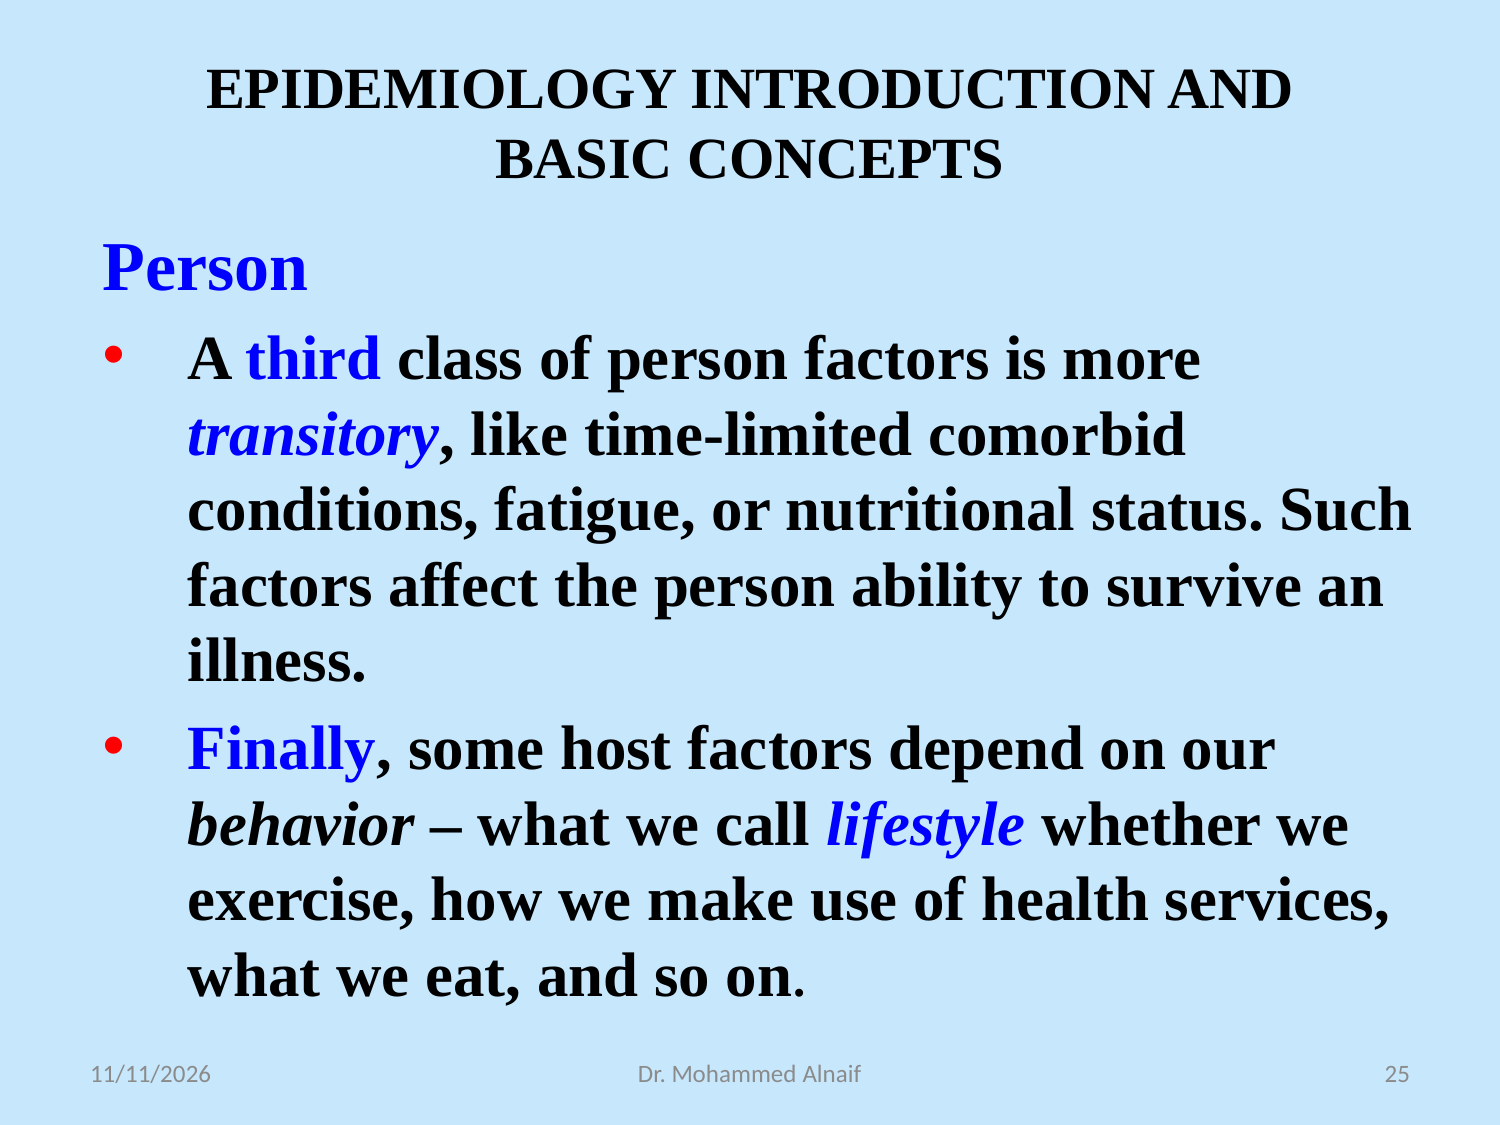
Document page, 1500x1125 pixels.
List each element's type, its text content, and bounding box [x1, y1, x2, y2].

slide_number 25 [1074, 1042, 1425, 1103]
title EPIDEMIOLOGY INTRODUCTION AND BASIC CONCEPTS [112, 66, 1388, 175]
subtitle Person A third class of person factors is more transitory, like time-limited comorbid conditions, fatigue, or nutritional status. Such factors affect the person ability to survive an illness. Finally, some host factors depend on our behavior – what we call lifestyle whether we exercise, how we make use of health services, what we eat, and so on. [87, 212, 1450, 1025]
footer Dr. Mohammed Alnaif [512, 1042, 988, 1103]
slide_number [75, 1042, 425, 1103]
